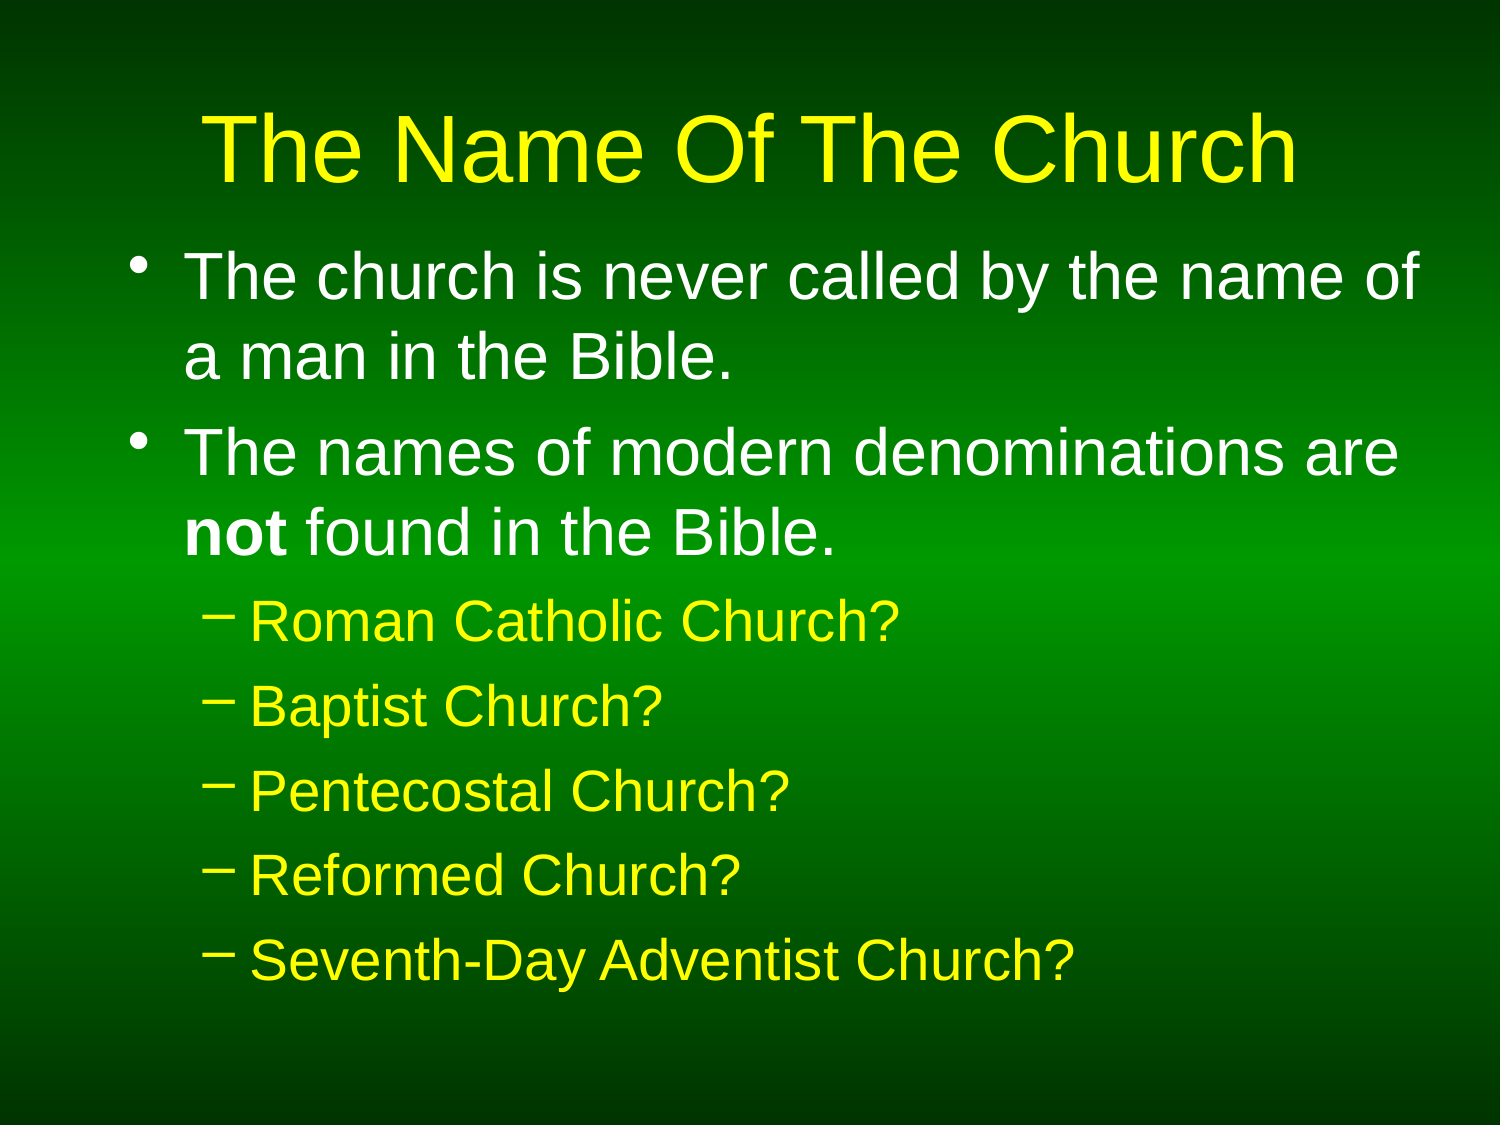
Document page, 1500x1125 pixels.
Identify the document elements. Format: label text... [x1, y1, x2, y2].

title The Name Of The Church [37, 50, 1463, 238]
list The church is never called by the name of a man in the Bible. The names of modern denominations are not found in the Bible. Roman Catholic Church? Baptist Church? Pentecostal Church? Reformed Church? Seventh-Day Adventist Church? [112, 224, 1463, 1125]
